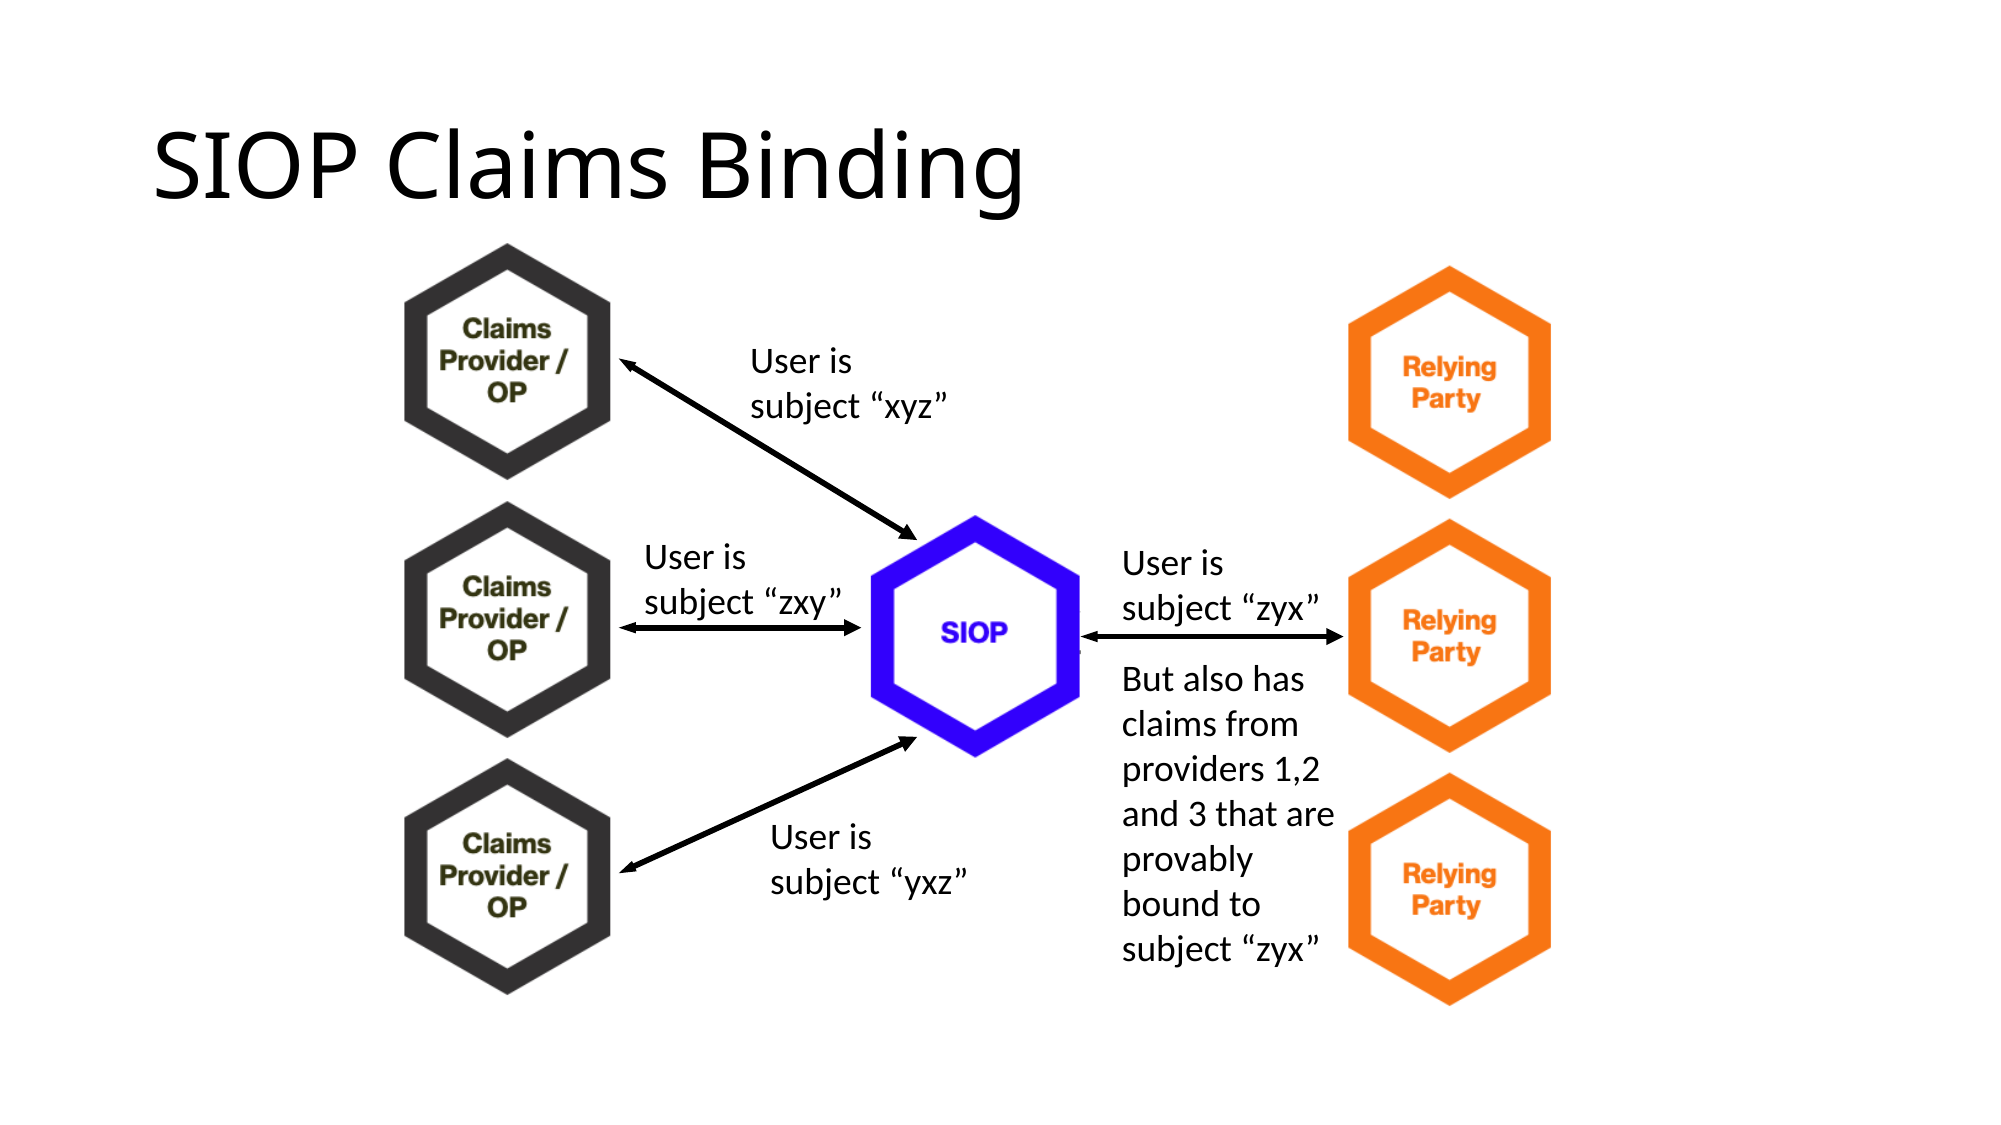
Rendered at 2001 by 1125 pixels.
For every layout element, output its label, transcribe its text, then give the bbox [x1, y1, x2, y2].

text_box User is subject “xyz” [735, 328, 981, 433]
picture [370, 231, 619, 485]
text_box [618, 736, 918, 874]
title SIOP Claims Binding [137, 59, 1863, 278]
picture [370, 746, 619, 1000]
picture [370, 489, 619, 743]
text_box User is subject “zyx” [1107, 530, 1323, 636]
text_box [618, 358, 918, 541]
text_box But also has claims from providers 1,2 and 3 that are provably bound to subject “zyx” [1107, 646, 1323, 977]
picture [861, 509, 1081, 764]
text_box User is subject “zxy” [629, 541, 861, 627]
text_box User is subject “yxz” [755, 805, 1000, 910]
picture [1323, 256, 1568, 1017]
